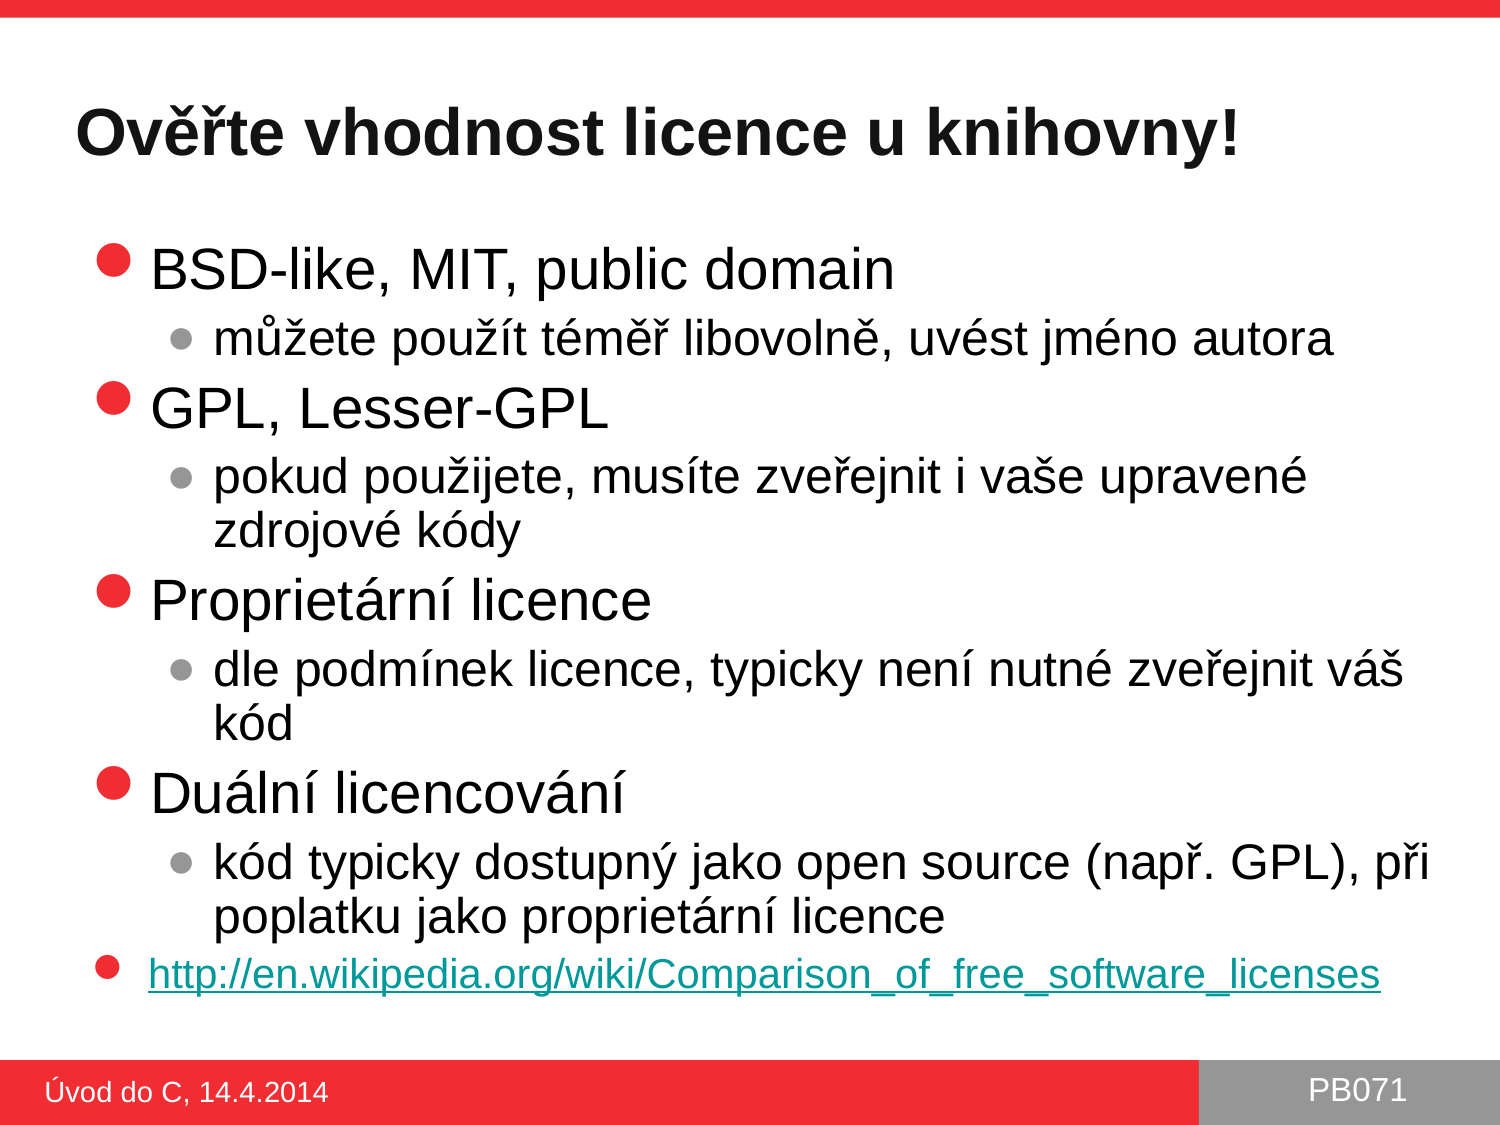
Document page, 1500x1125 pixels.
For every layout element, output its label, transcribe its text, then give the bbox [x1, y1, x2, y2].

footer Úvod do C, 14.4.2014 [29, 1065, 1199, 1125]
title Ověřte vhodnost licence u knihovny! [75, 45, 1471, 208]
list BSD-like, MIT, public domain můžete použít téměř libovolně, uvést jméno autora GPL, Lesser-GPL pokud použijete, musíte zveřejnit i vaše upravené zdrojové kódy Proprietární licence dle podmínek licence, typicky není nutné zveřejnit váš kód Duální licencování kód typicky dostupný jako open source (např. GPL), při poplatku jako proprietární licence http://en.wikipedia.org/wiki/Comparison_of_free_software_licenses [76, 231, 1459, 1024]
